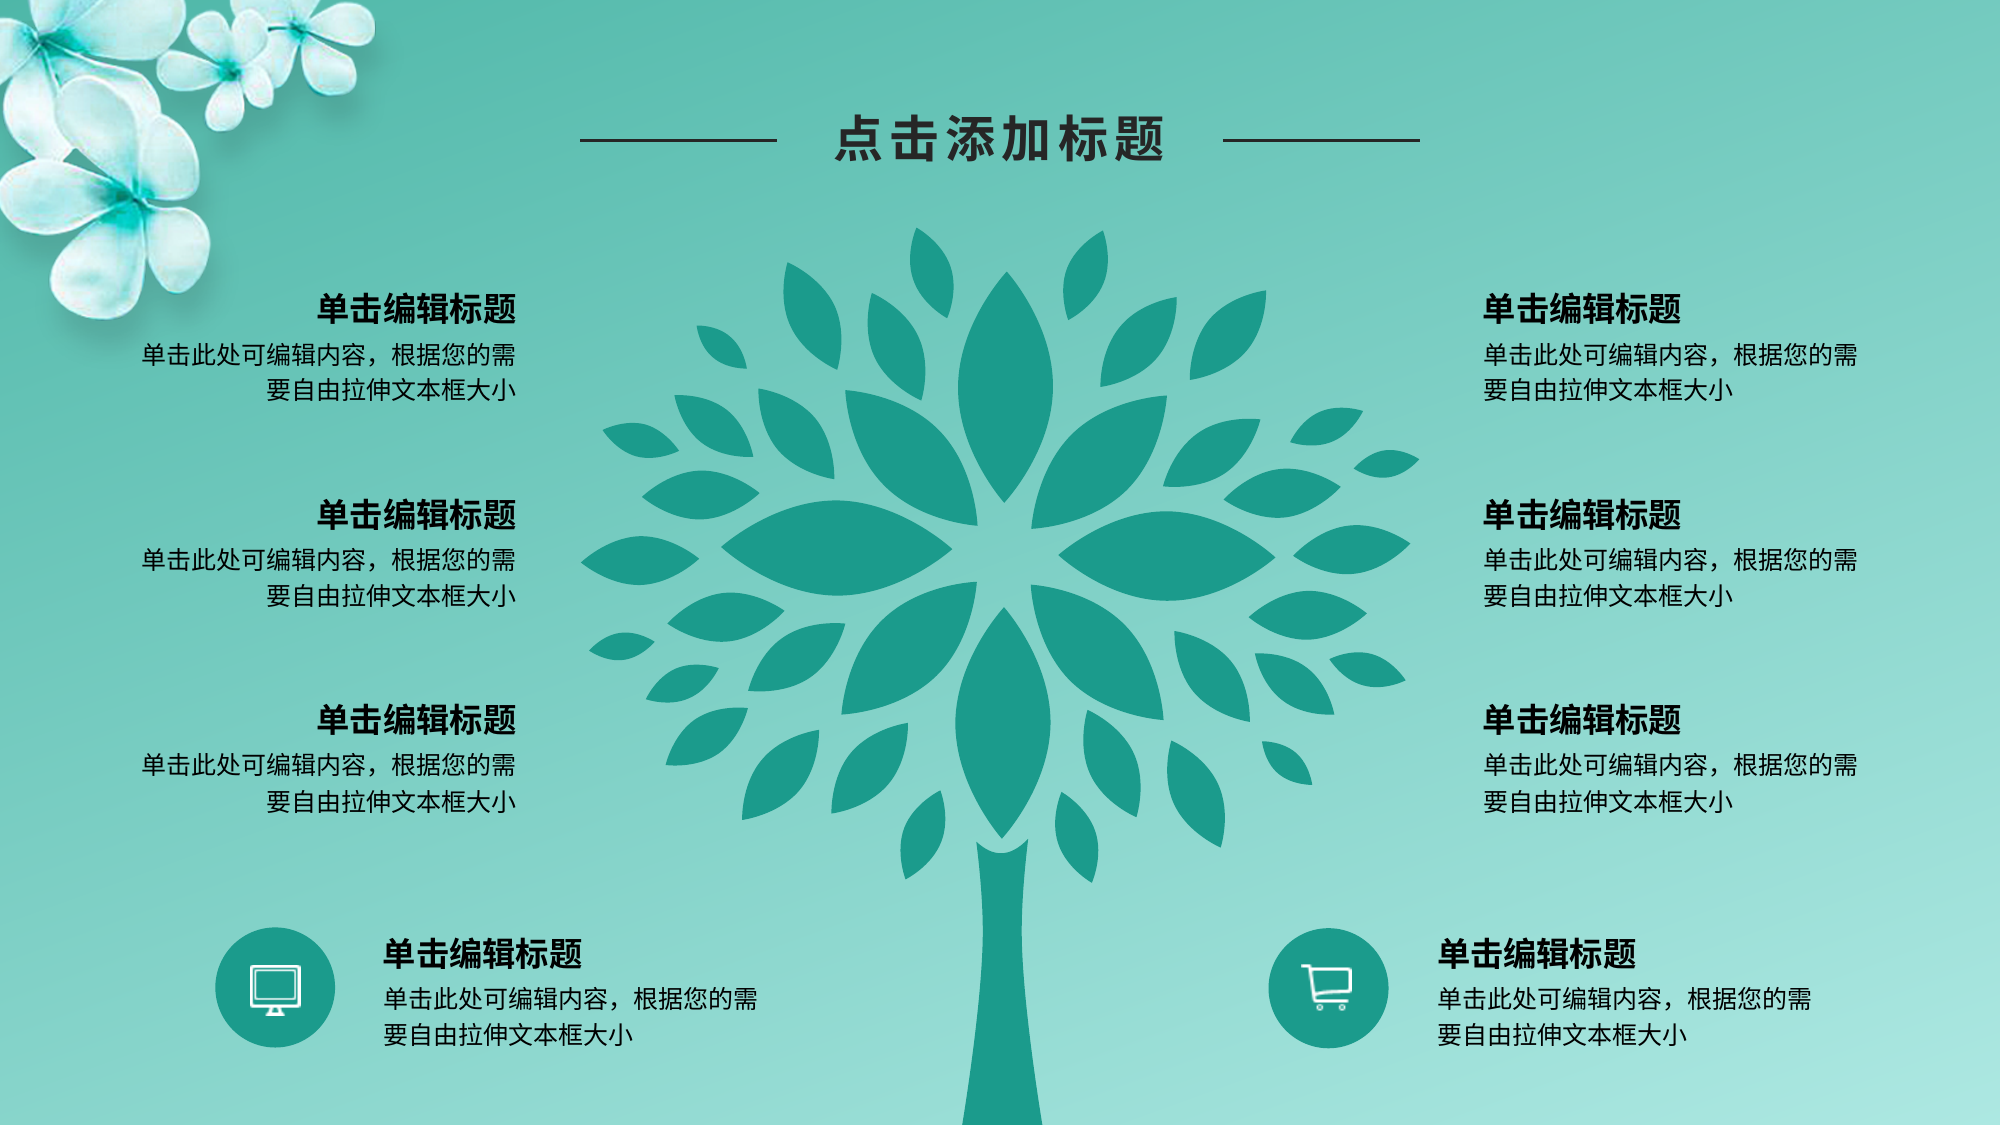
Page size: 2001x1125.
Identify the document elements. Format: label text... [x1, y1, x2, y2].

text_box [1268, 927, 1389, 1049]
text_box 单击编辑标题 [303, 691, 517, 740]
text_box 单击编辑标题 [408, 280, 517, 329]
text_box 单击此处可编辑内容，根据您的需要自由拉伸文本框大小 [133, 333, 517, 405]
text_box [1482, 280, 1867, 407]
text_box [382, 924, 767, 1051]
text_box 单击此处可编辑内容，根据您的需要自由拉伸文本框大小 [133, 538, 517, 611]
picture [0, 0, 404, 372]
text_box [1482, 485, 1867, 612]
text_box 单击编辑标题 [303, 485, 517, 534]
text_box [215, 927, 336, 1048]
text_box 单击此处可编辑内容，根据您的需要自由拉伸文本框大小 [133, 744, 517, 817]
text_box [580, 227, 1420, 1125]
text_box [580, 100, 1420, 177]
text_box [1482, 691, 1867, 818]
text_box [1436, 924, 1821, 1051]
